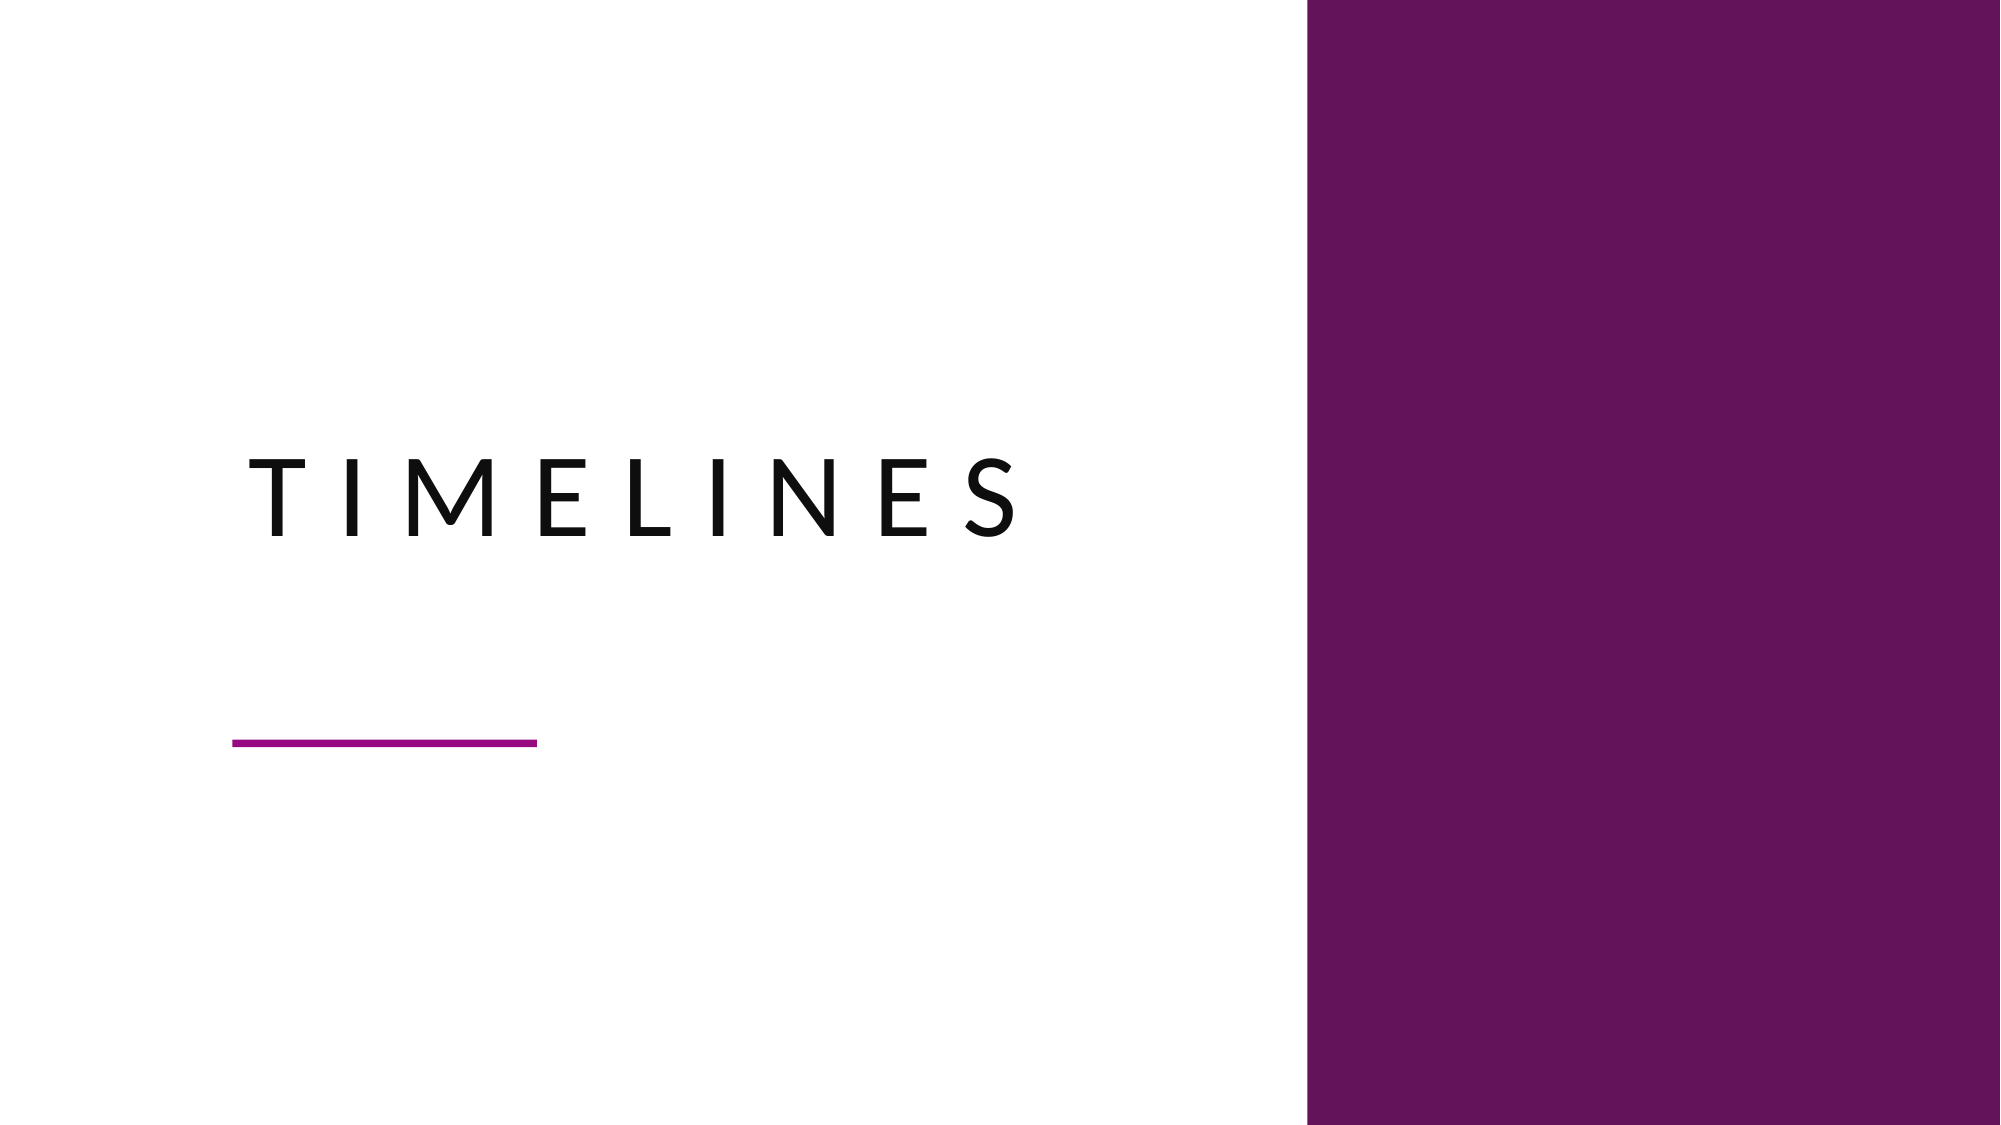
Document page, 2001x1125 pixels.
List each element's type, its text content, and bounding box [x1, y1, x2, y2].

text_box [231, 739, 538, 748]
text_box [1306, 0, 2000, 1125]
text_box TIMELINES [233, 409, 1034, 569]
